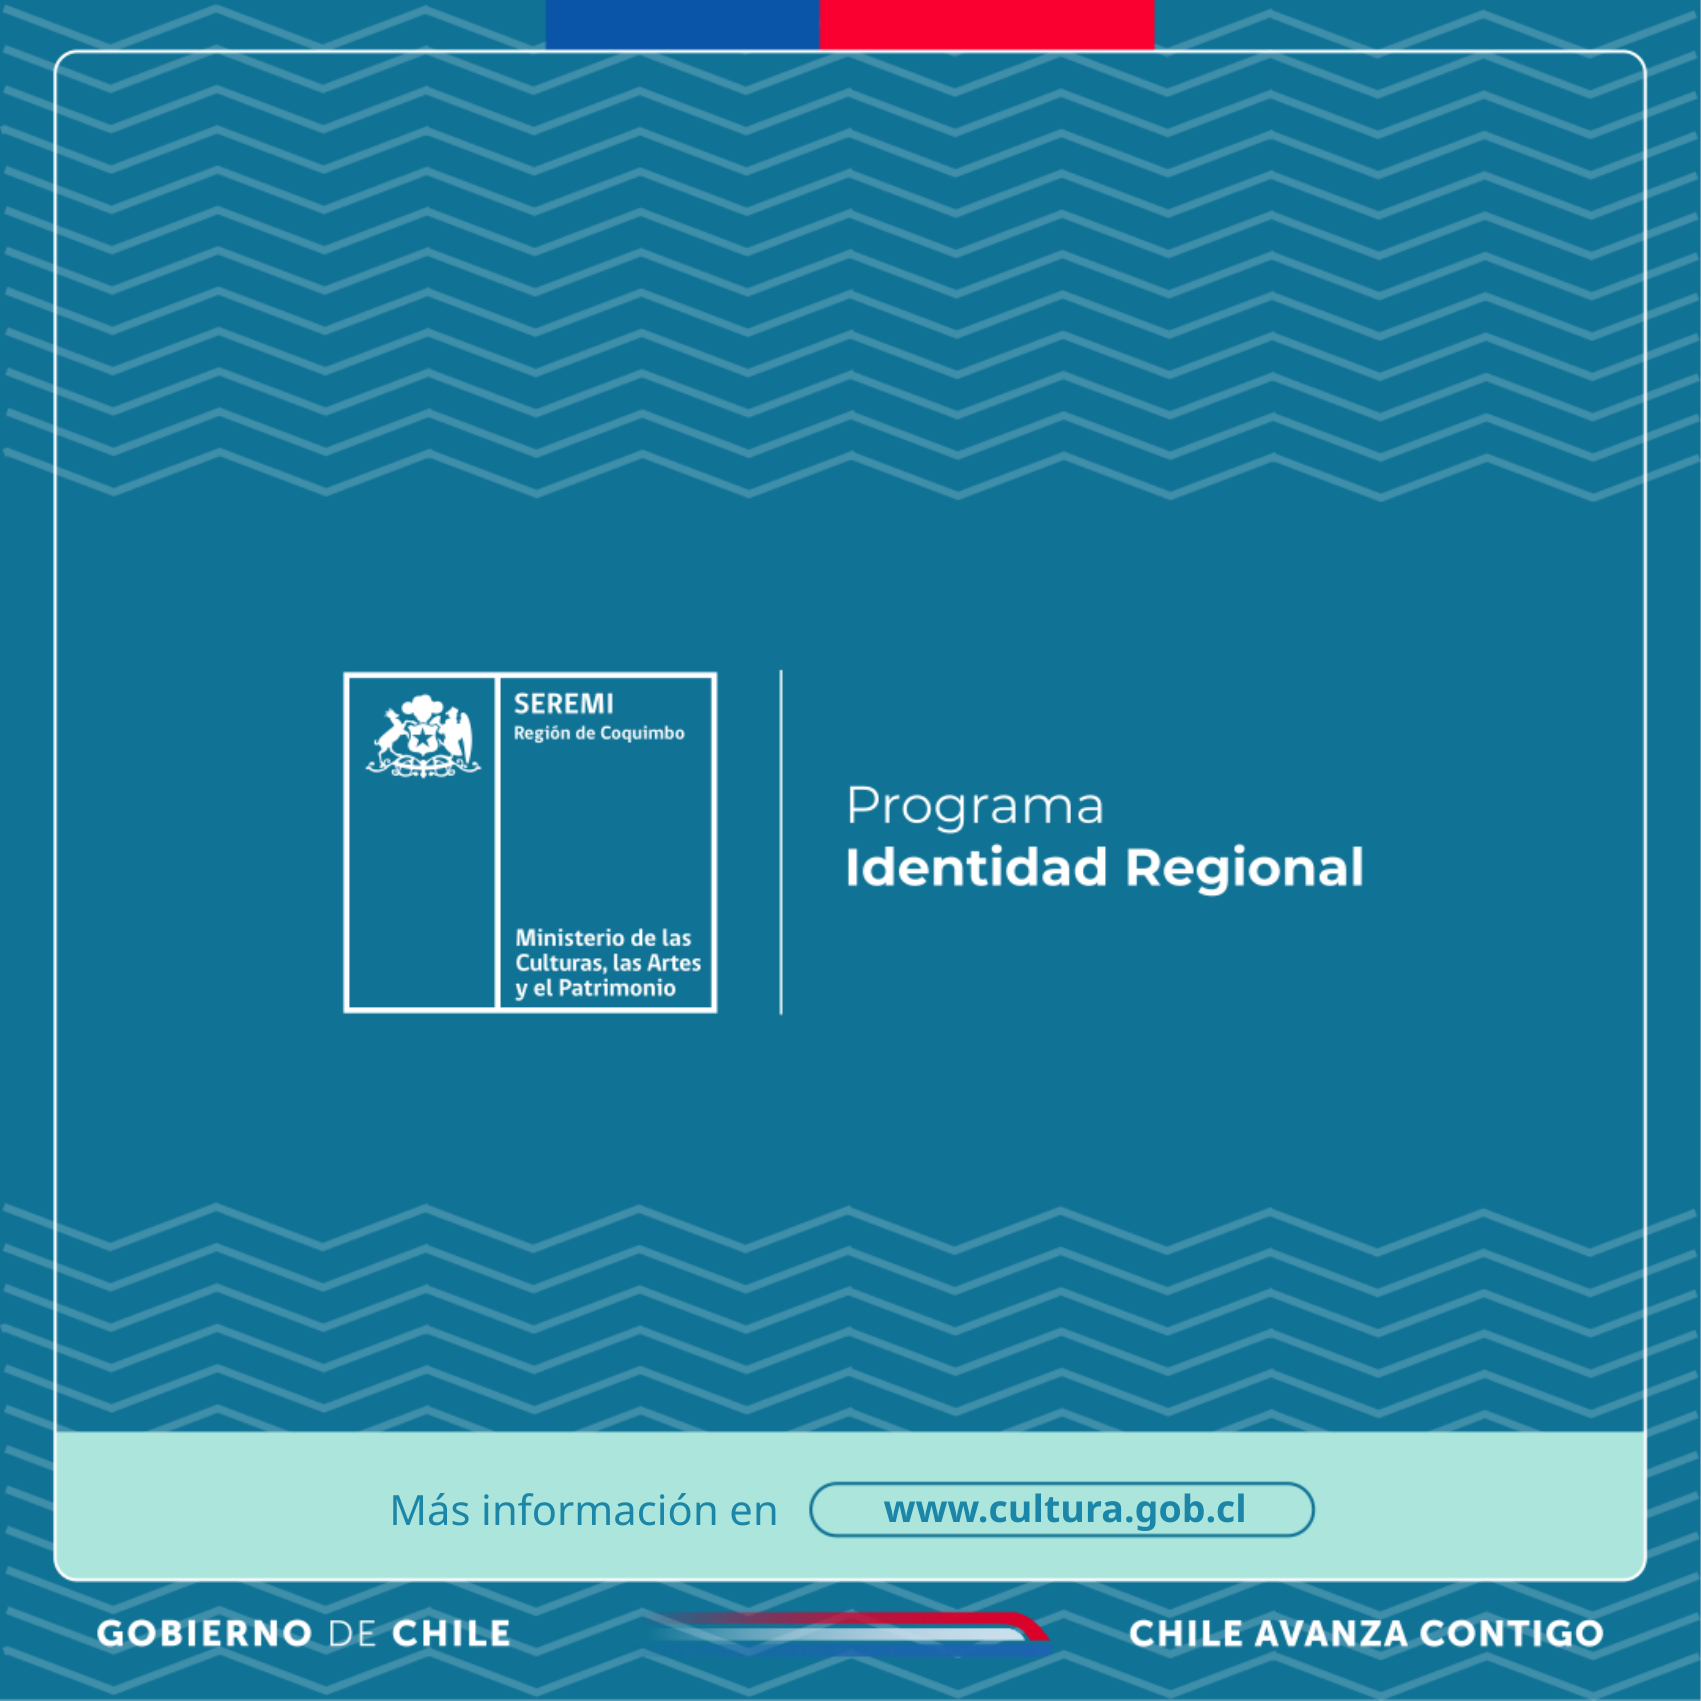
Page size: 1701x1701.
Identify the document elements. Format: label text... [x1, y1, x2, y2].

text_box www.cultura.gob.cl [868, 1478, 1263, 1538]
text_box Más información en [374, 1476, 794, 1542]
